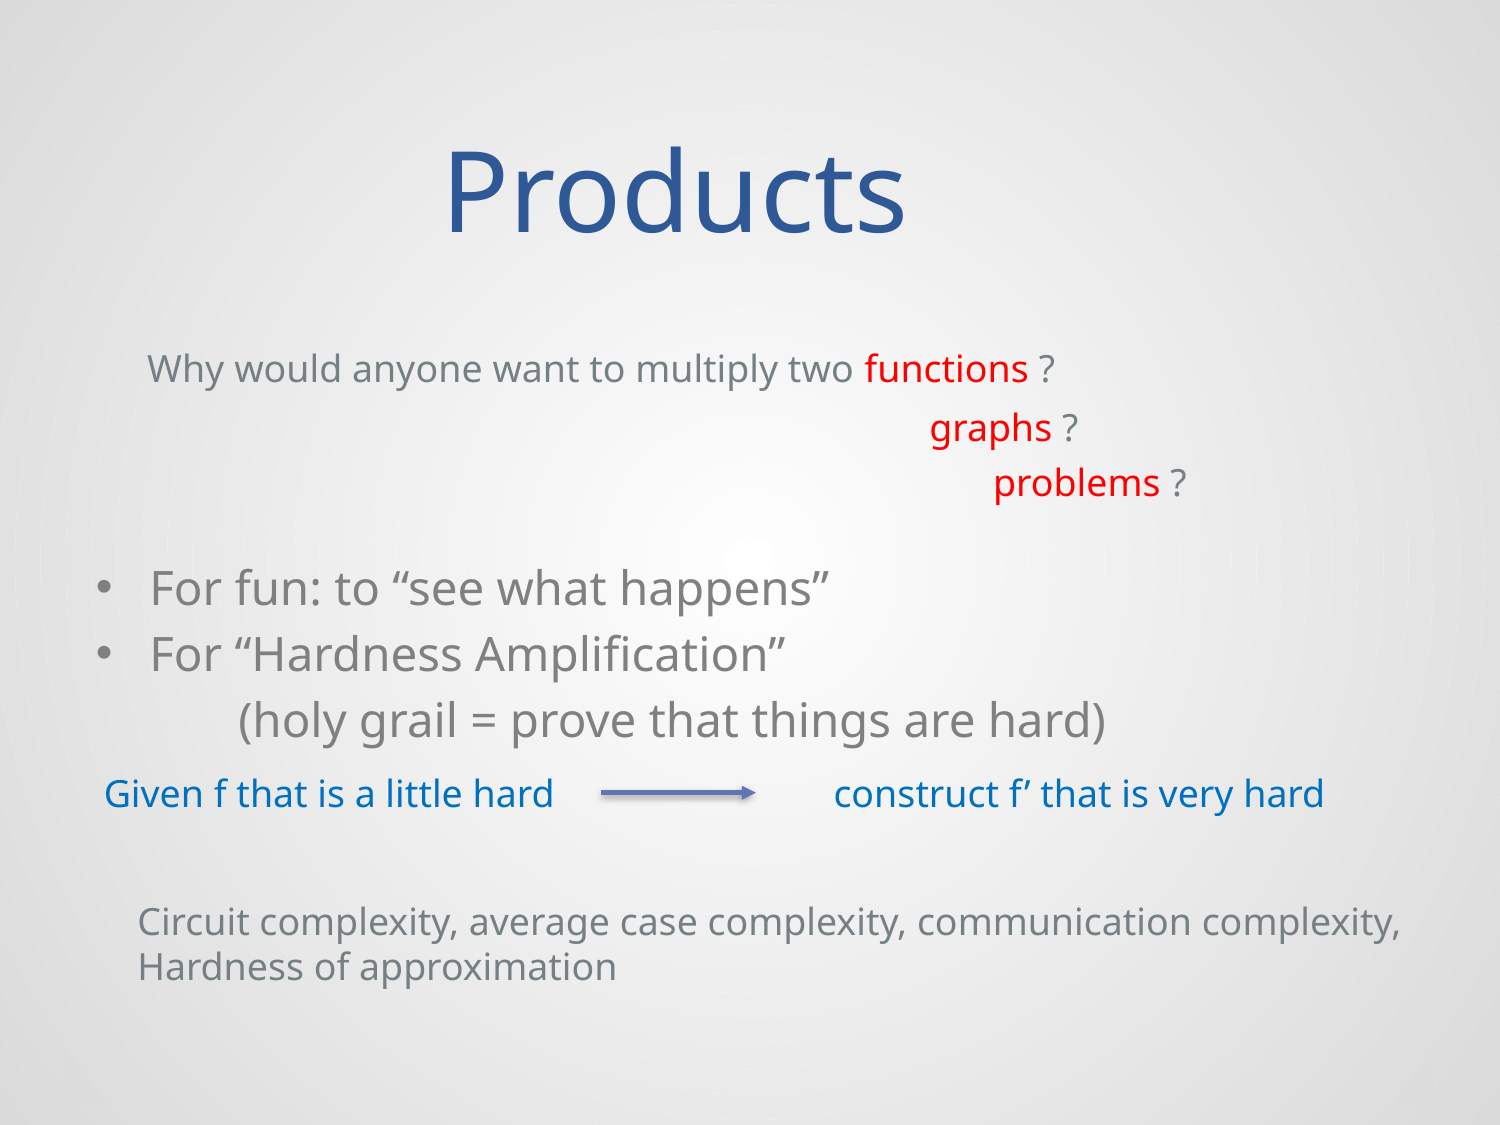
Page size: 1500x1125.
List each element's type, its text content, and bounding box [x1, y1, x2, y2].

title Products [0, 0, 1350, 263]
text_box Given f that is a little hard [88, 762, 571, 823]
text_box Why would anyone want to multiply two functions ? [132, 337, 1071, 398]
list For fun: to “see what happens” For “Hardness Amplification” (holy grail = prove that things are hard) [80, 549, 1431, 756]
text_box Circuit complexity, average case complexity, communication complexity, Hardness of approximation [122, 890, 1418, 996]
text_box problems ? [978, 451, 1202, 511]
text_box graphs ? [914, 396, 1094, 457]
text_box construct f’ that is very hard [818, 762, 1341, 823]
